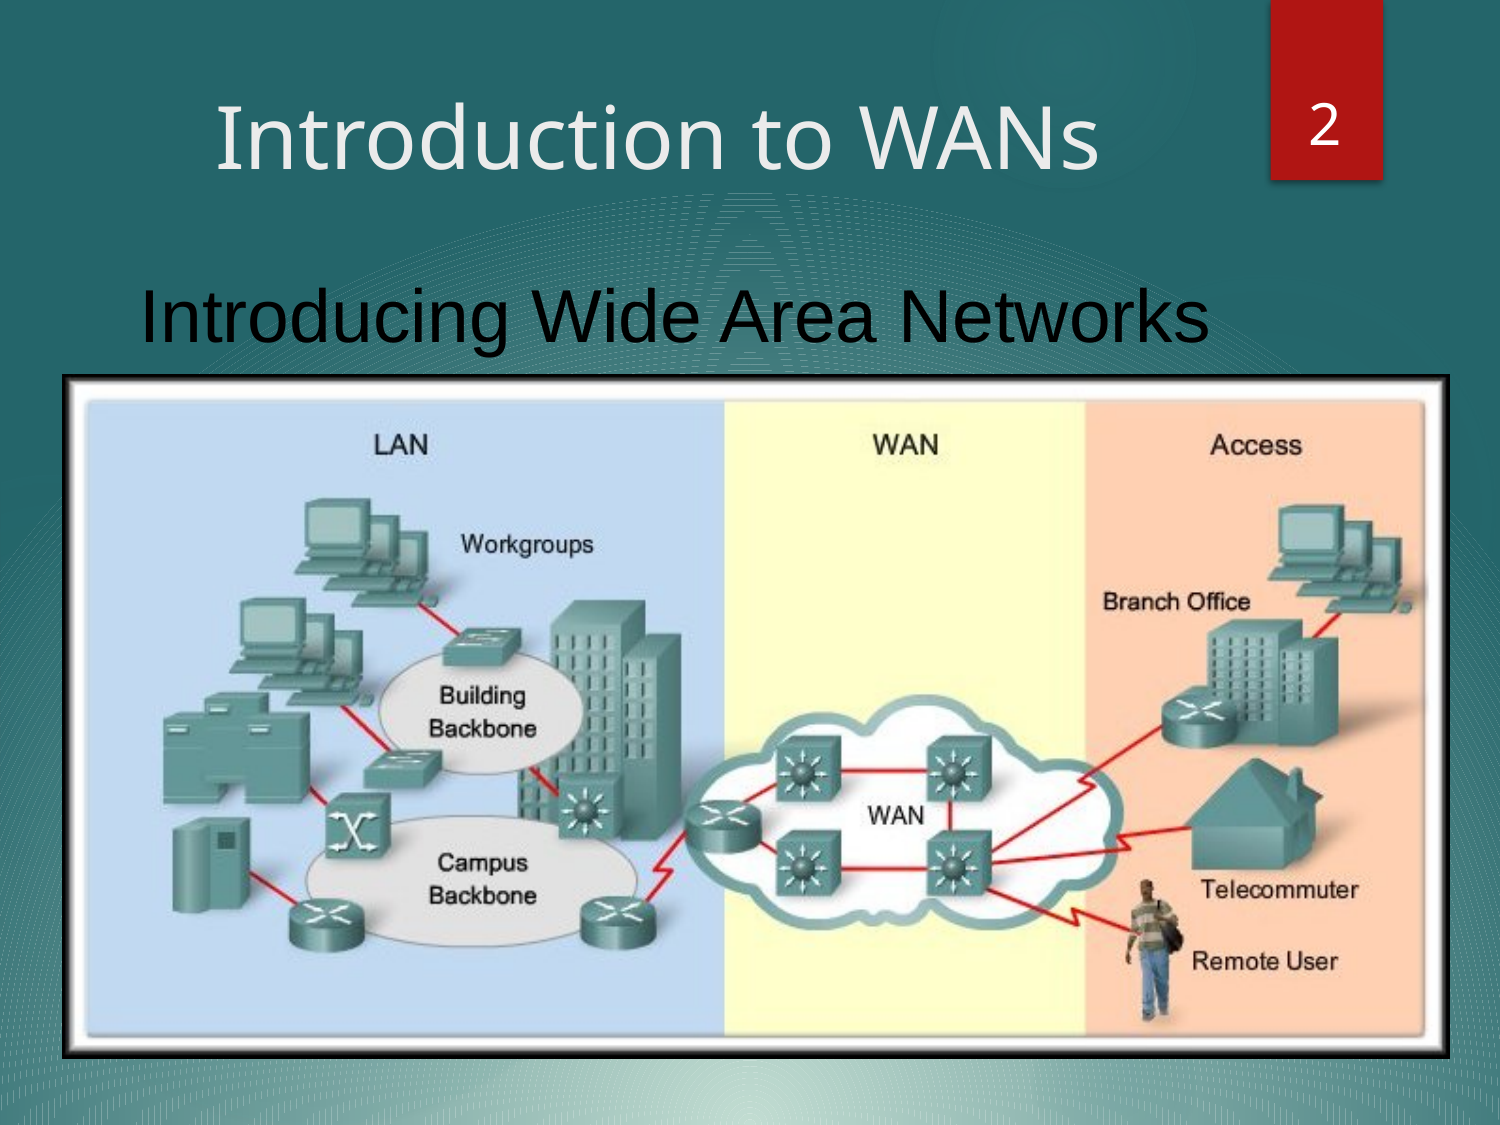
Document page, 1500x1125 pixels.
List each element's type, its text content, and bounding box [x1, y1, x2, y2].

picture [62, 374, 1451, 1059]
text_box Introducing Wide Area Networks [124, 237, 1400, 373]
title Introduction to WANs [79, 74, 1237, 304]
slide_number 2 [1273, 48, 1378, 175]
